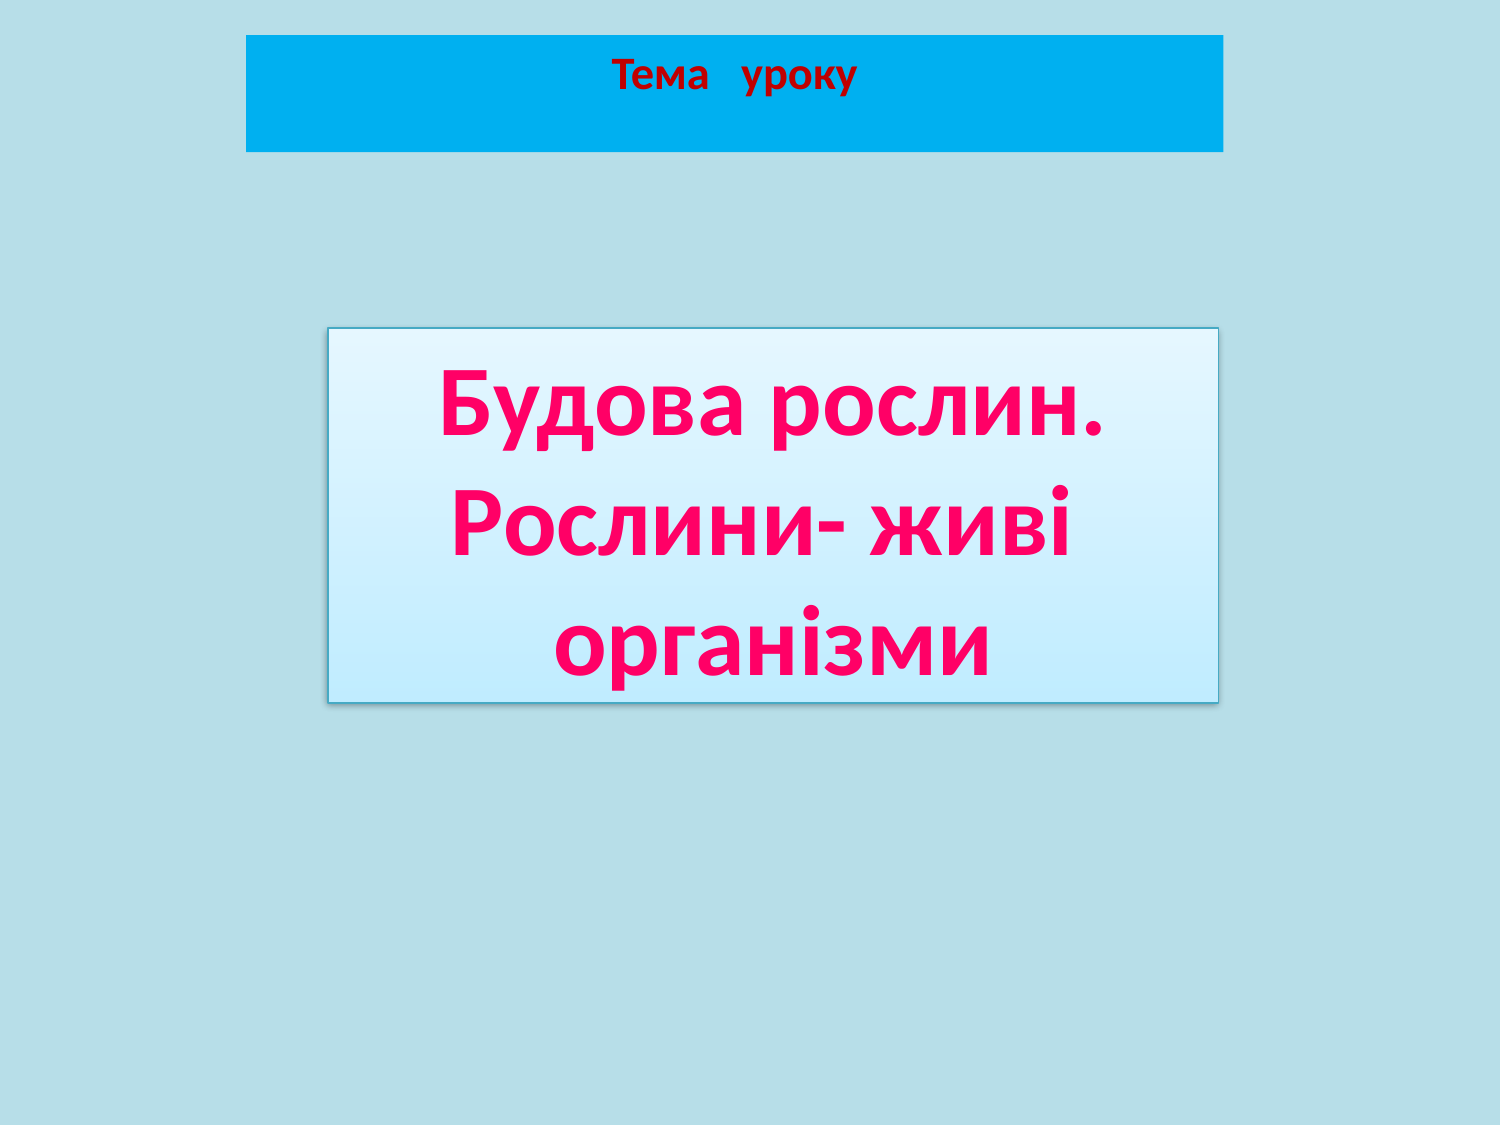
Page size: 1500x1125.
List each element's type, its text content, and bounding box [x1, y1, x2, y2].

subtitle Будова рослин. Рослини- живі організми [327, 327, 1219, 704]
title Тема уроку [246, 35, 1224, 153]
